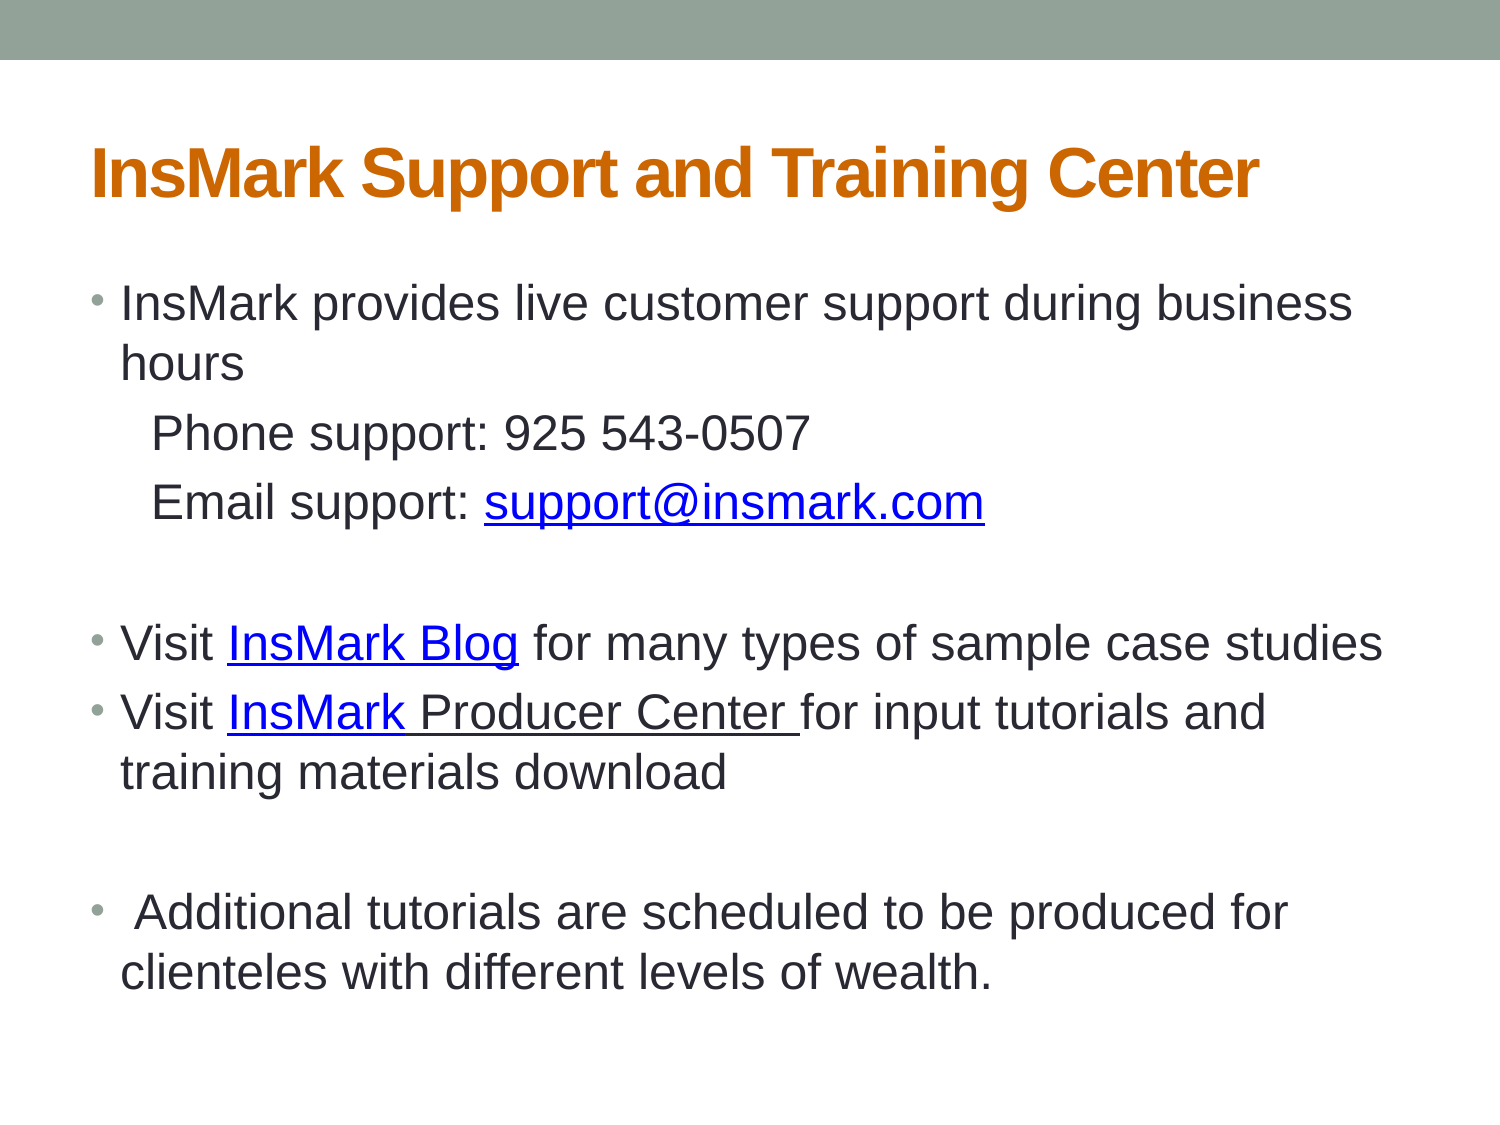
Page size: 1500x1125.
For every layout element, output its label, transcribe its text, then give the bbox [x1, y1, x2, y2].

title InsMark Support and Training Center [75, 87, 1425, 250]
list InsMark provides live customer support during business hours Phone support: 925 543-0507 Email support: support@insmark.com Visit InsMark Blog for many types of sample case studies Visit InsMark Producer Center for input tutorials and training materials download Additional tutorials are scheduled to be produced for clienteles with different levels of wealth. [75, 262, 1425, 1063]
